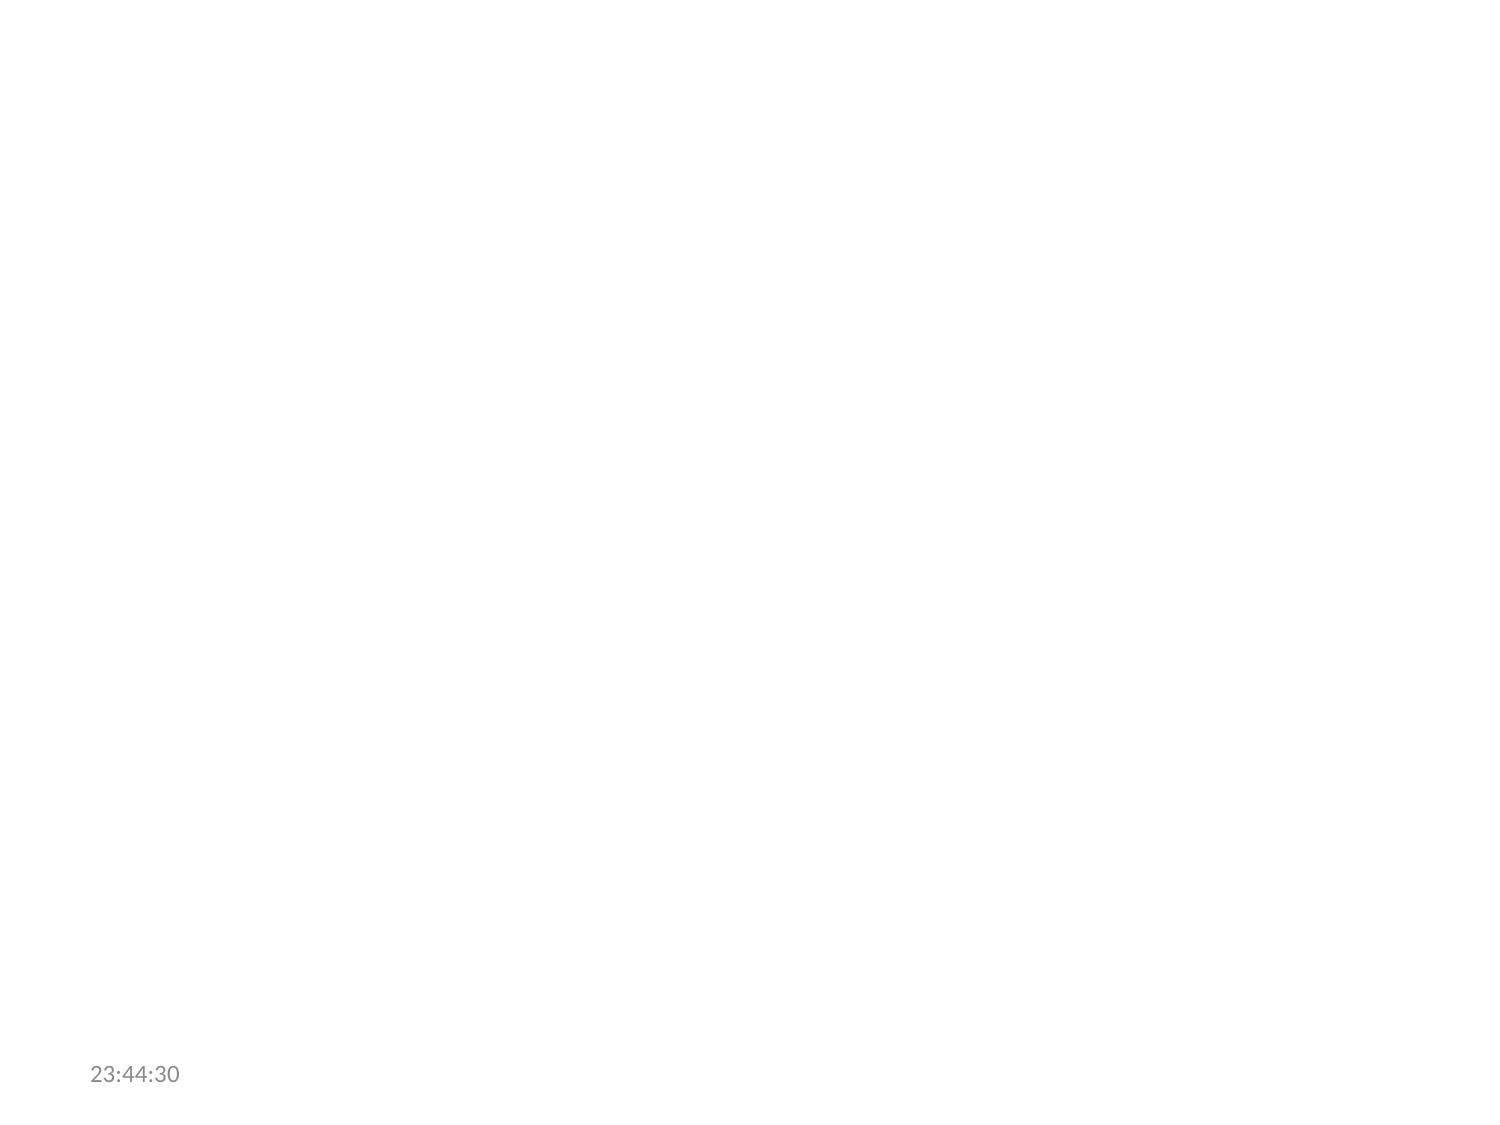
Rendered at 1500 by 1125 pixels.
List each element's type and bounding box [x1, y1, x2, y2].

slide_number [75, 1042, 425, 1103]
